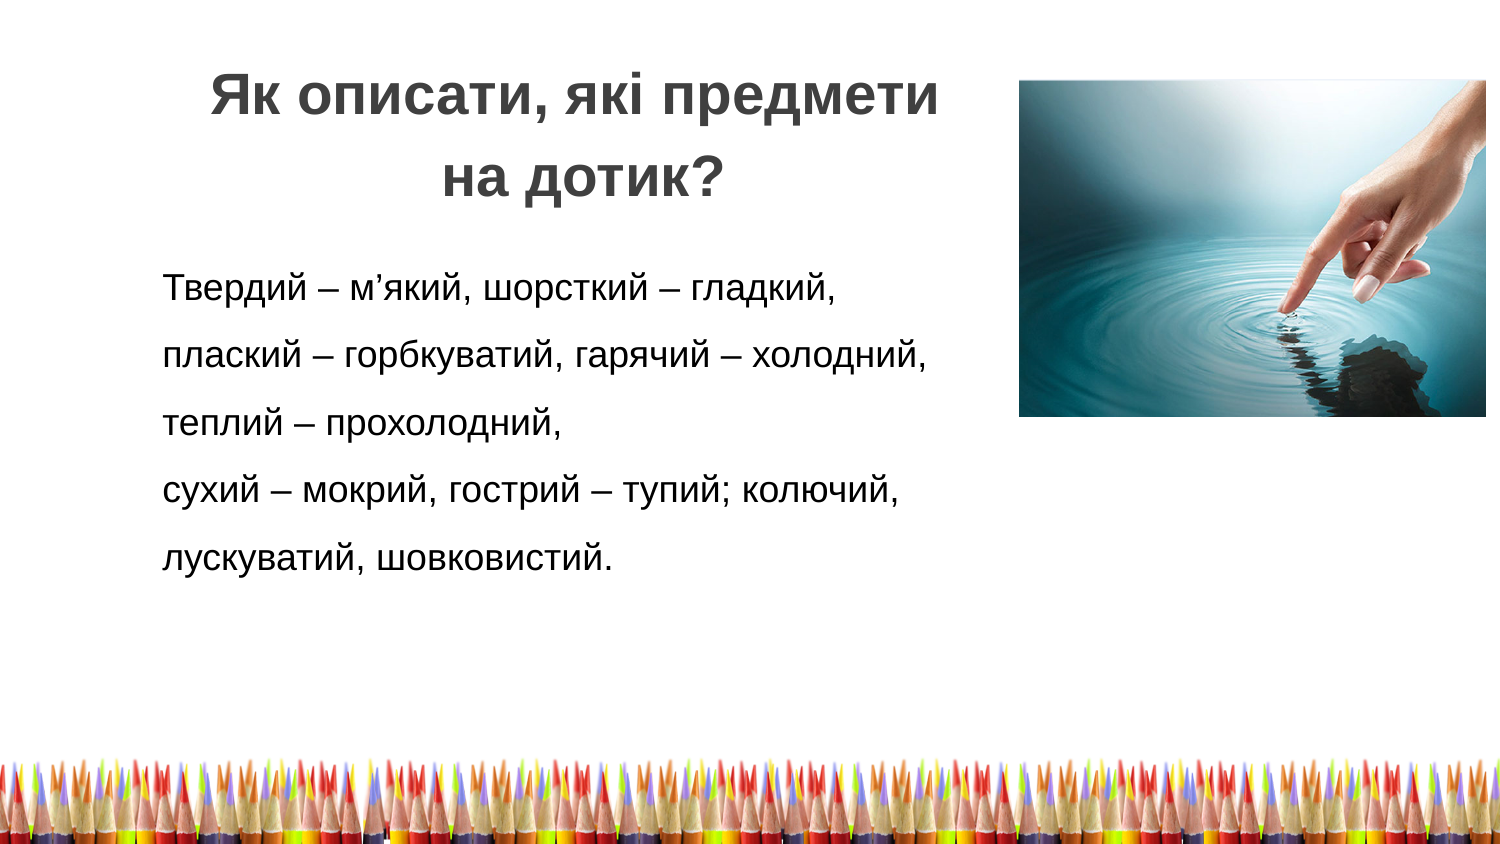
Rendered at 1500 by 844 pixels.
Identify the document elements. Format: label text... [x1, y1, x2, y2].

picture [0, 756, 1500, 844]
text_box Твердий – м’який, шорсткий – гладкий, плаский – горбкуватий, гарячий – холодний, теплий – прохолодний, сухий – мокрий, гострий – тупий; колючий, лускуватий, шовковистий. [147, 232, 1112, 586]
list Як описати, які предмети на дотик? [0, 108, 1014, 157]
picture [1019, 79, 1486, 418]
